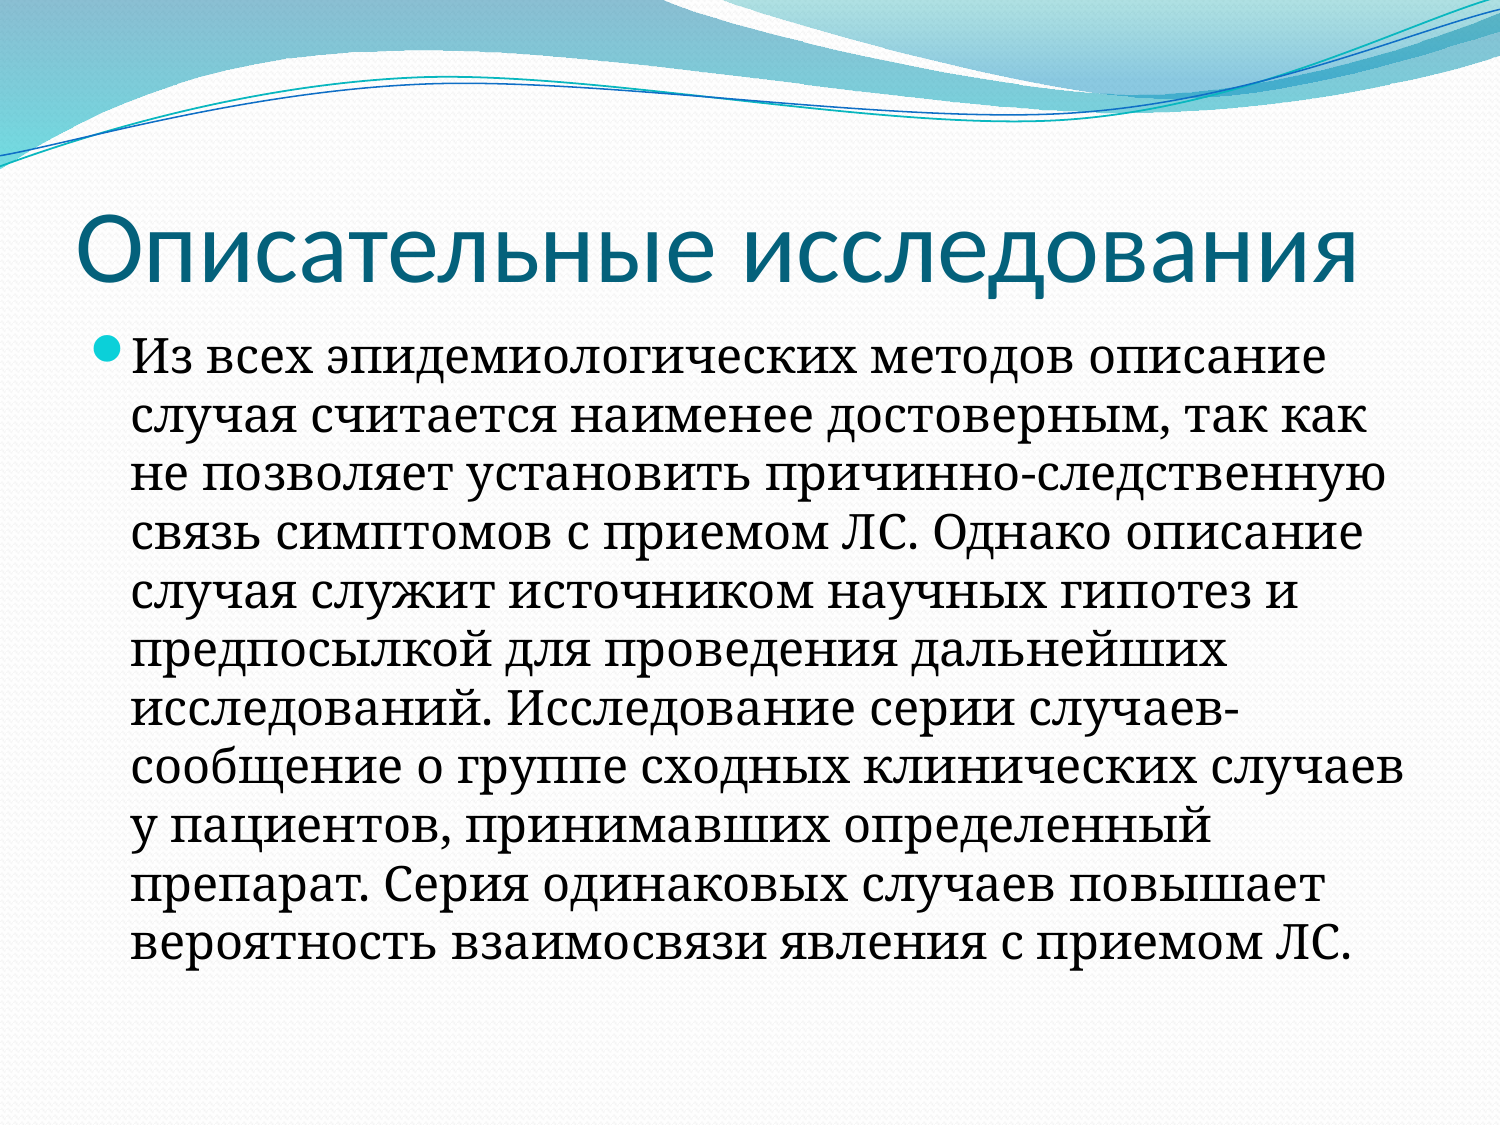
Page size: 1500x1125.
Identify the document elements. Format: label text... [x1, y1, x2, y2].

title Описательные исследования [75, 115, 1425, 303]
list Из всех эпидемиологических методов описание случая считается наименее достоверным, так как не позволяет установить причинно-следственную связь симптомов с приемом ЛС. Однако описание случая служит источником научных гипотез и предпосылкой для проведения дальнейших исследований. Исследование серии случаев- сообщение о группе сходных клинических случаев у пациентов, принимавших определенный препарат. Серия одинаковых случаев повышает вероятность взаимосвязи явления с приемом ЛС. [75, 317, 1425, 1038]
